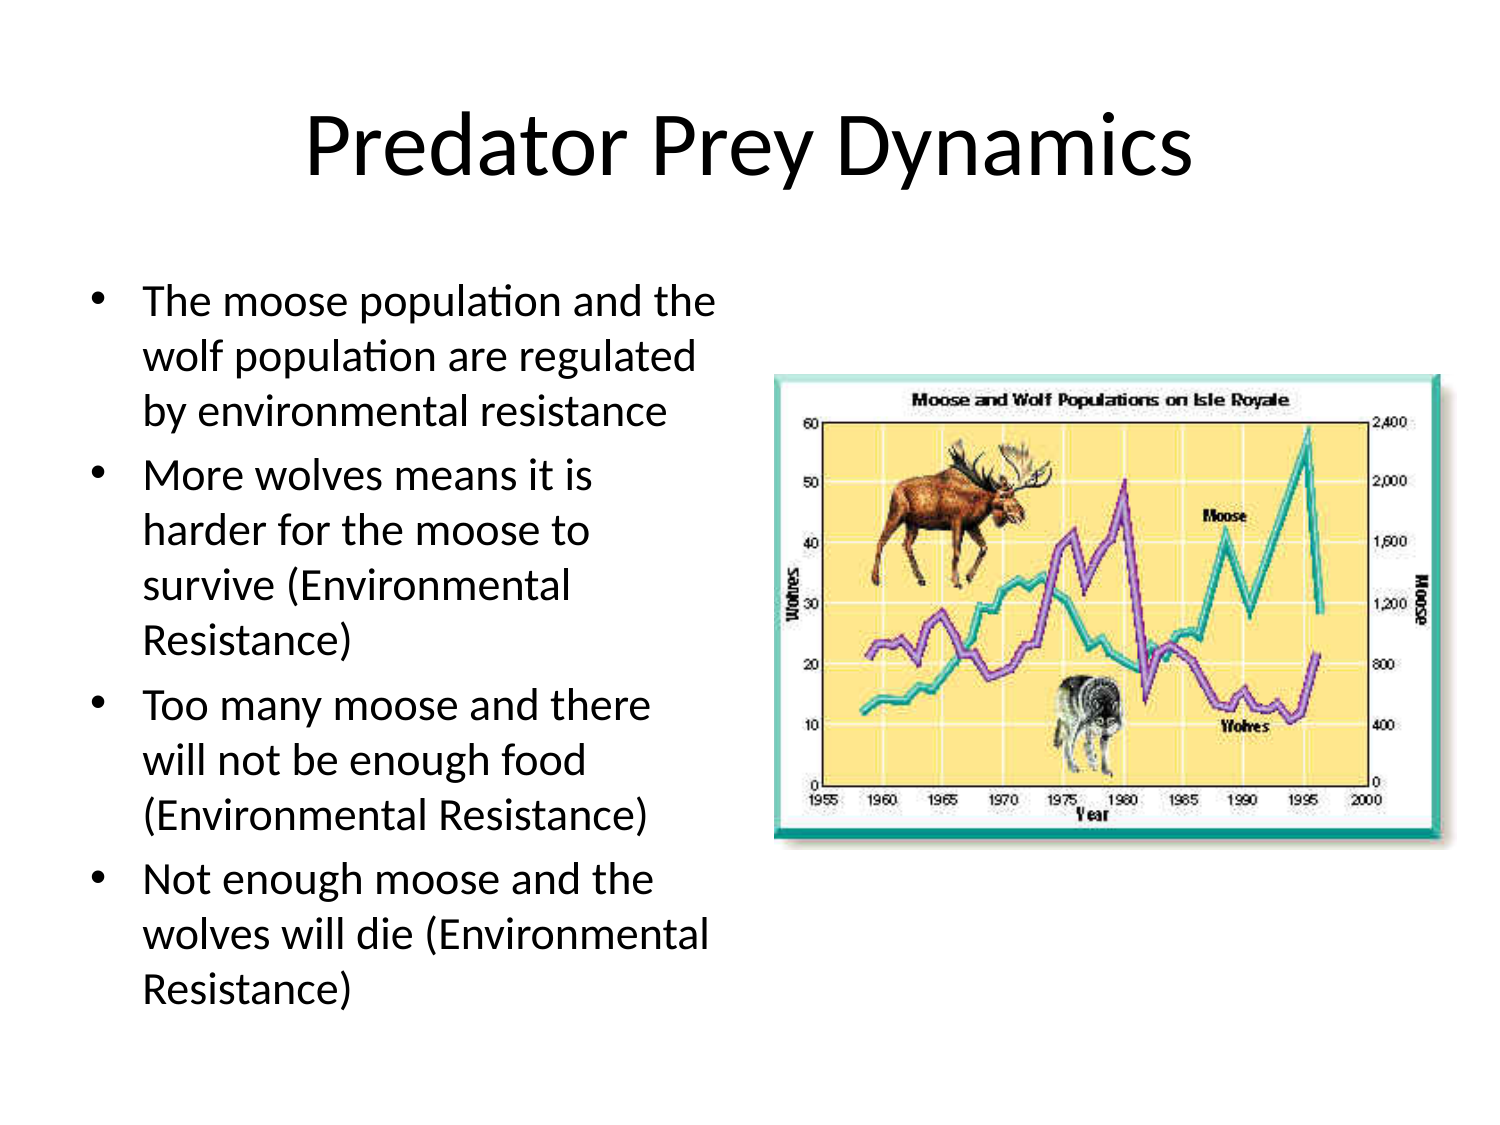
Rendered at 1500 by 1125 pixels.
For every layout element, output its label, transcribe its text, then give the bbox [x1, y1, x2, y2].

title Predator Prey Dynamics [75, 45, 1425, 233]
list The moose population and the wolf population are regulated by environmental resistance More wolves means it is harder for the moose to survive (Environmental Resistance) Too many moose and there will not be enough food (Environmental Resistance) Not enough moose and the wolves will die (Environmental Resistance) [75, 262, 738, 1075]
picture [774, 374, 1457, 851]
